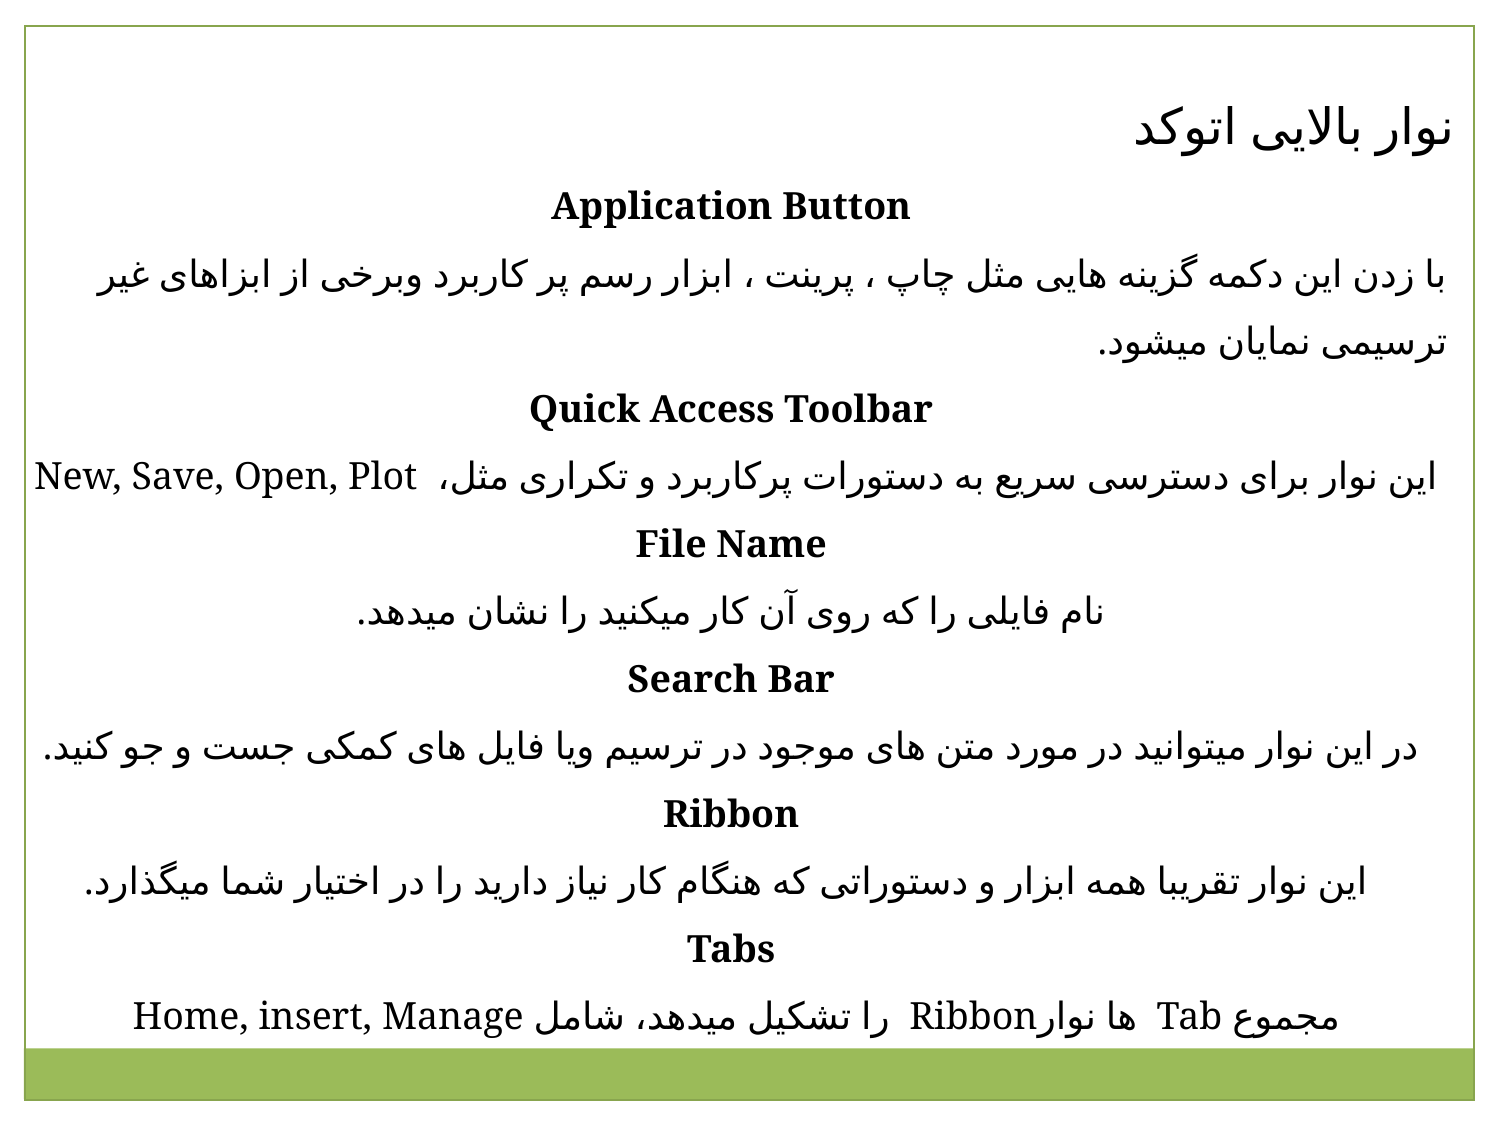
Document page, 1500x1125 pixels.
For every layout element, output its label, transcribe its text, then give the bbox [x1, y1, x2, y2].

text_box نوار بالایی اتوکد [1118, 87, 1470, 163]
text_box Application Button با زدن این دکمه گزینه هایی مثل چاپ ، پرینت ، ابزار رسم پر کاربرد وبرخی از ابزاهای غیر ترسیمی نمایان میشود. Quick Access Toolbar این نوار برای دسترسی سریع به دستورات پرکاربرد و تکراری مثل، New, Save, Open, Plot File Name نام فایلی را که روی آن کار میکنید را نشان میدهد. Search Bar در این نوار میتوانید در مورد متن های موجود در ترسیم ویا فایل های کمکی جست و جو کنید. Ribbon این نوار تقریبا همه ابزار و دستوراتی که هنگام کار نیاز دارید را در اختیار شما میگذارد. Tabs مجموع Tab ها نوارRibbon را تشکیل میدهد، شامل Home, insert, Manage [0, 152, 1463, 1113]
